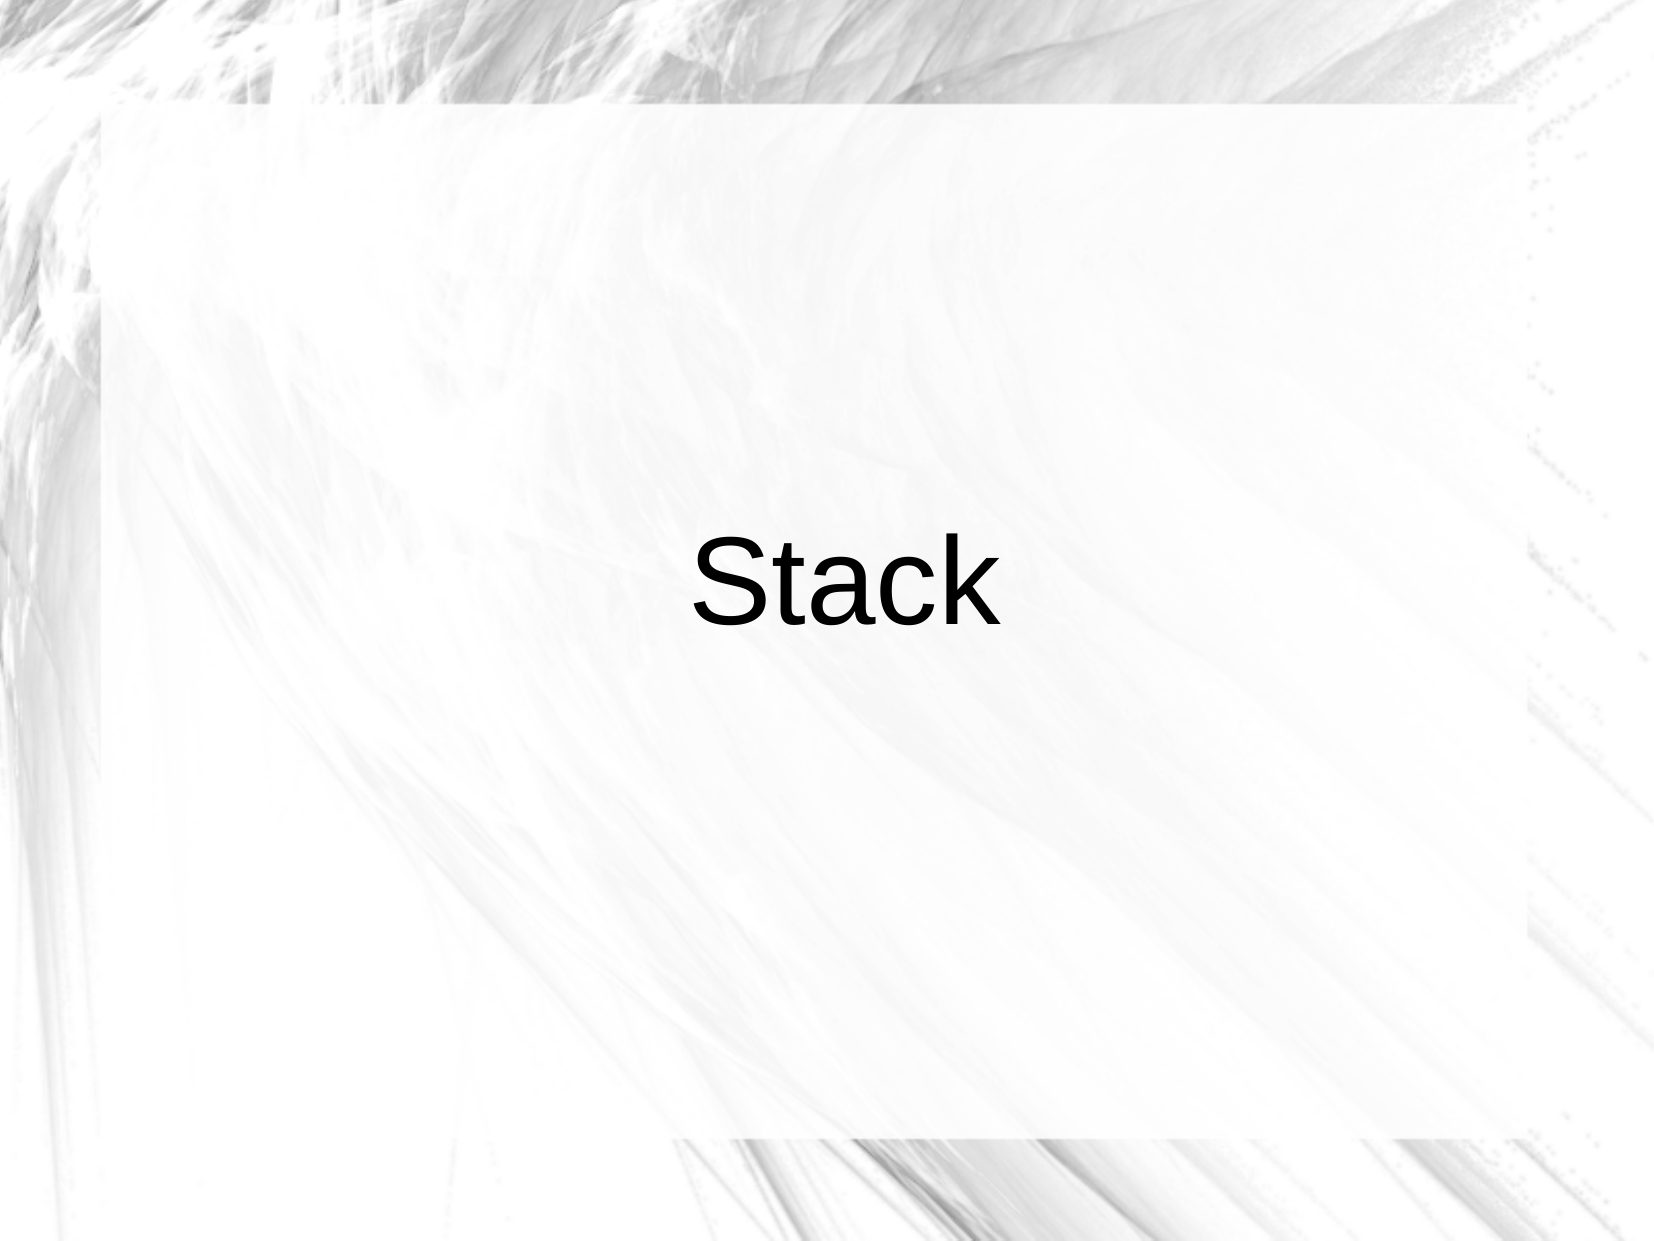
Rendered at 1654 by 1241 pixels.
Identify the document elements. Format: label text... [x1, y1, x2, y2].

picture [0, 0, 1654, 1241]
list Stack [118, 319, 1571, 1102]
